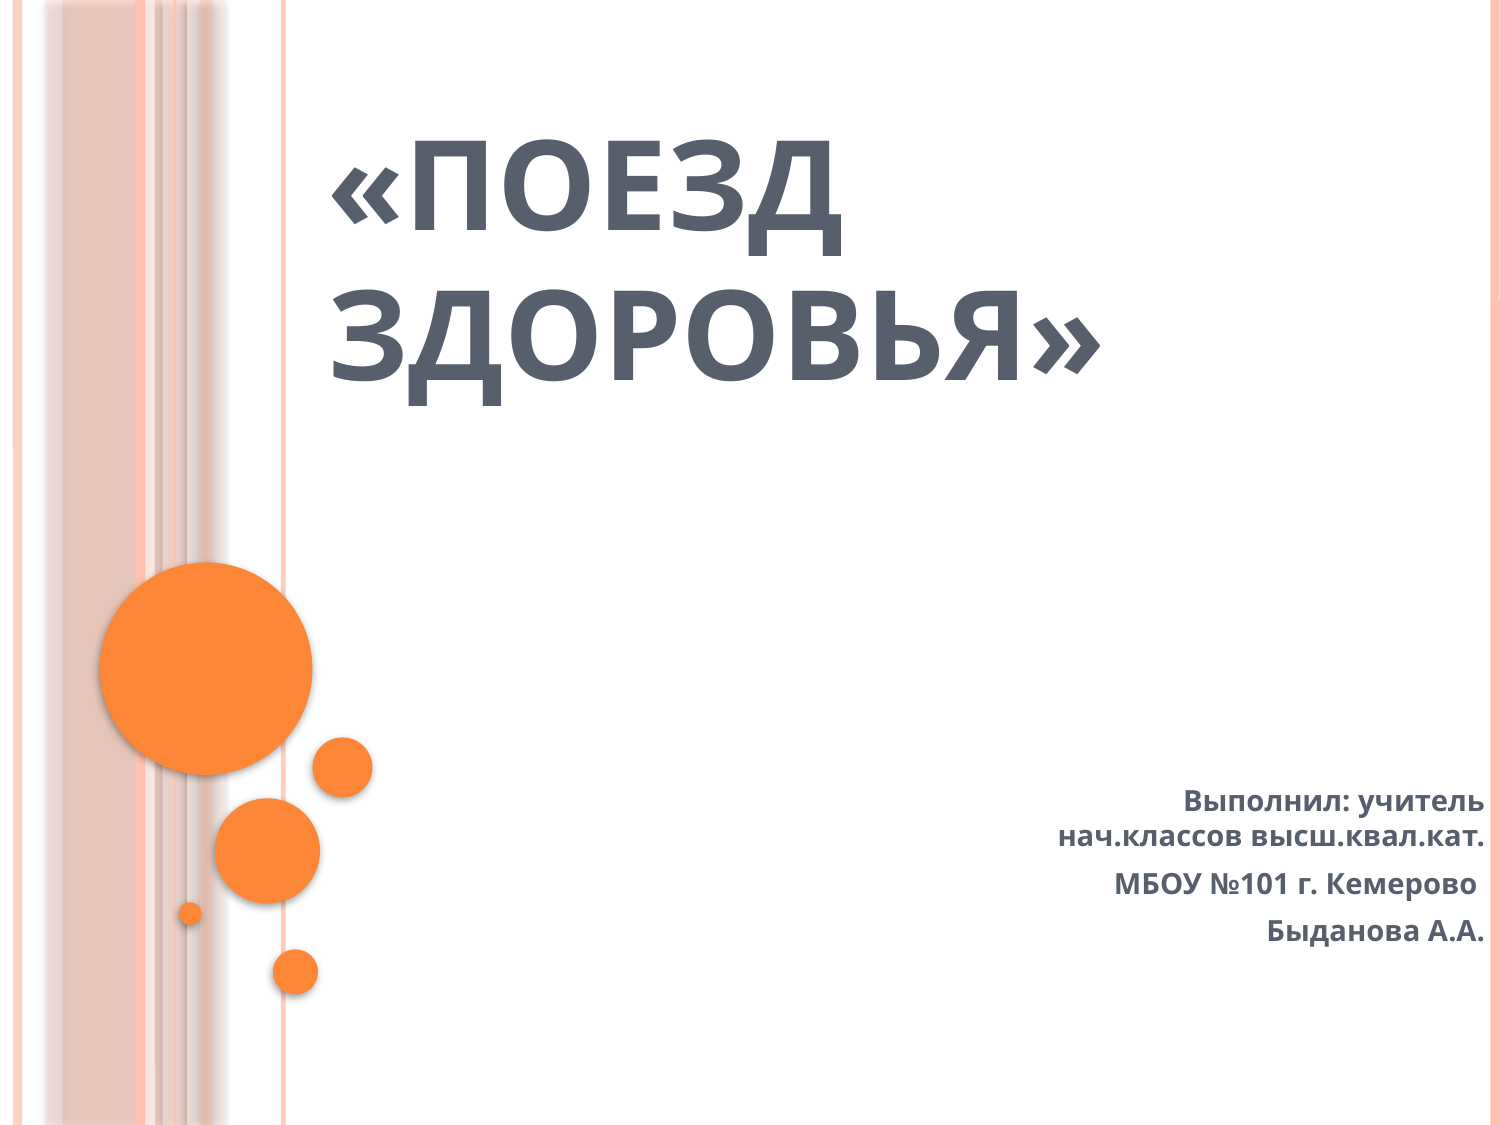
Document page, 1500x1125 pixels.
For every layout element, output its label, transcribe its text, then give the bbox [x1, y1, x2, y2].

title «Поезд здоровья» [312, 101, 1471, 413]
subtitle Выполнил: учитель нач.классов высш.квал.кат. МБОУ №101 г. Кемерово Быданова А.А. [950, 775, 1500, 960]
